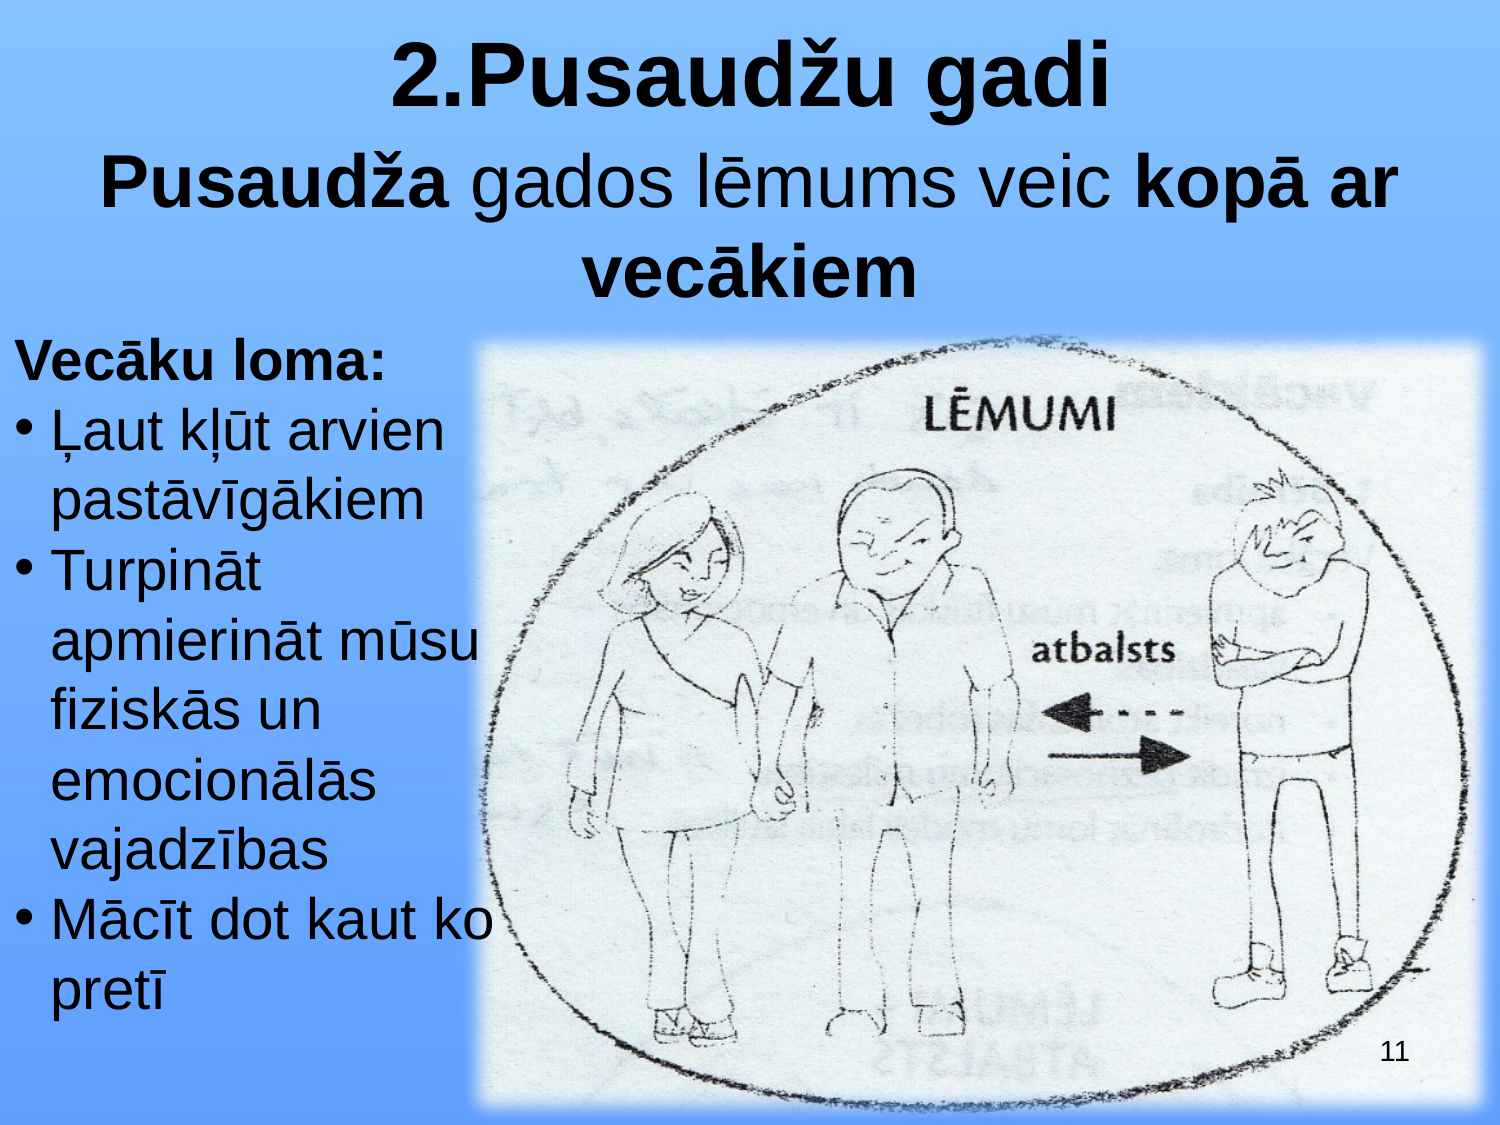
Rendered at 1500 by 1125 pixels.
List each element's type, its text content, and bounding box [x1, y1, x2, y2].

text_box Pusaudža gados lēmums veic kopā ar vecākiem [0, 125, 1500, 321]
picture [460, 324, 1500, 1125]
text_box Vecāku loma: Ļaut kļūt arvien pastāvīgākiem Turpināt apmierināt mūsu fiziskās un emocionālās vajadzības Mācīt dot kaut ko pretī [0, 314, 526, 1029]
title 2.Pusaudžu gadi [76, 0, 1428, 125]
